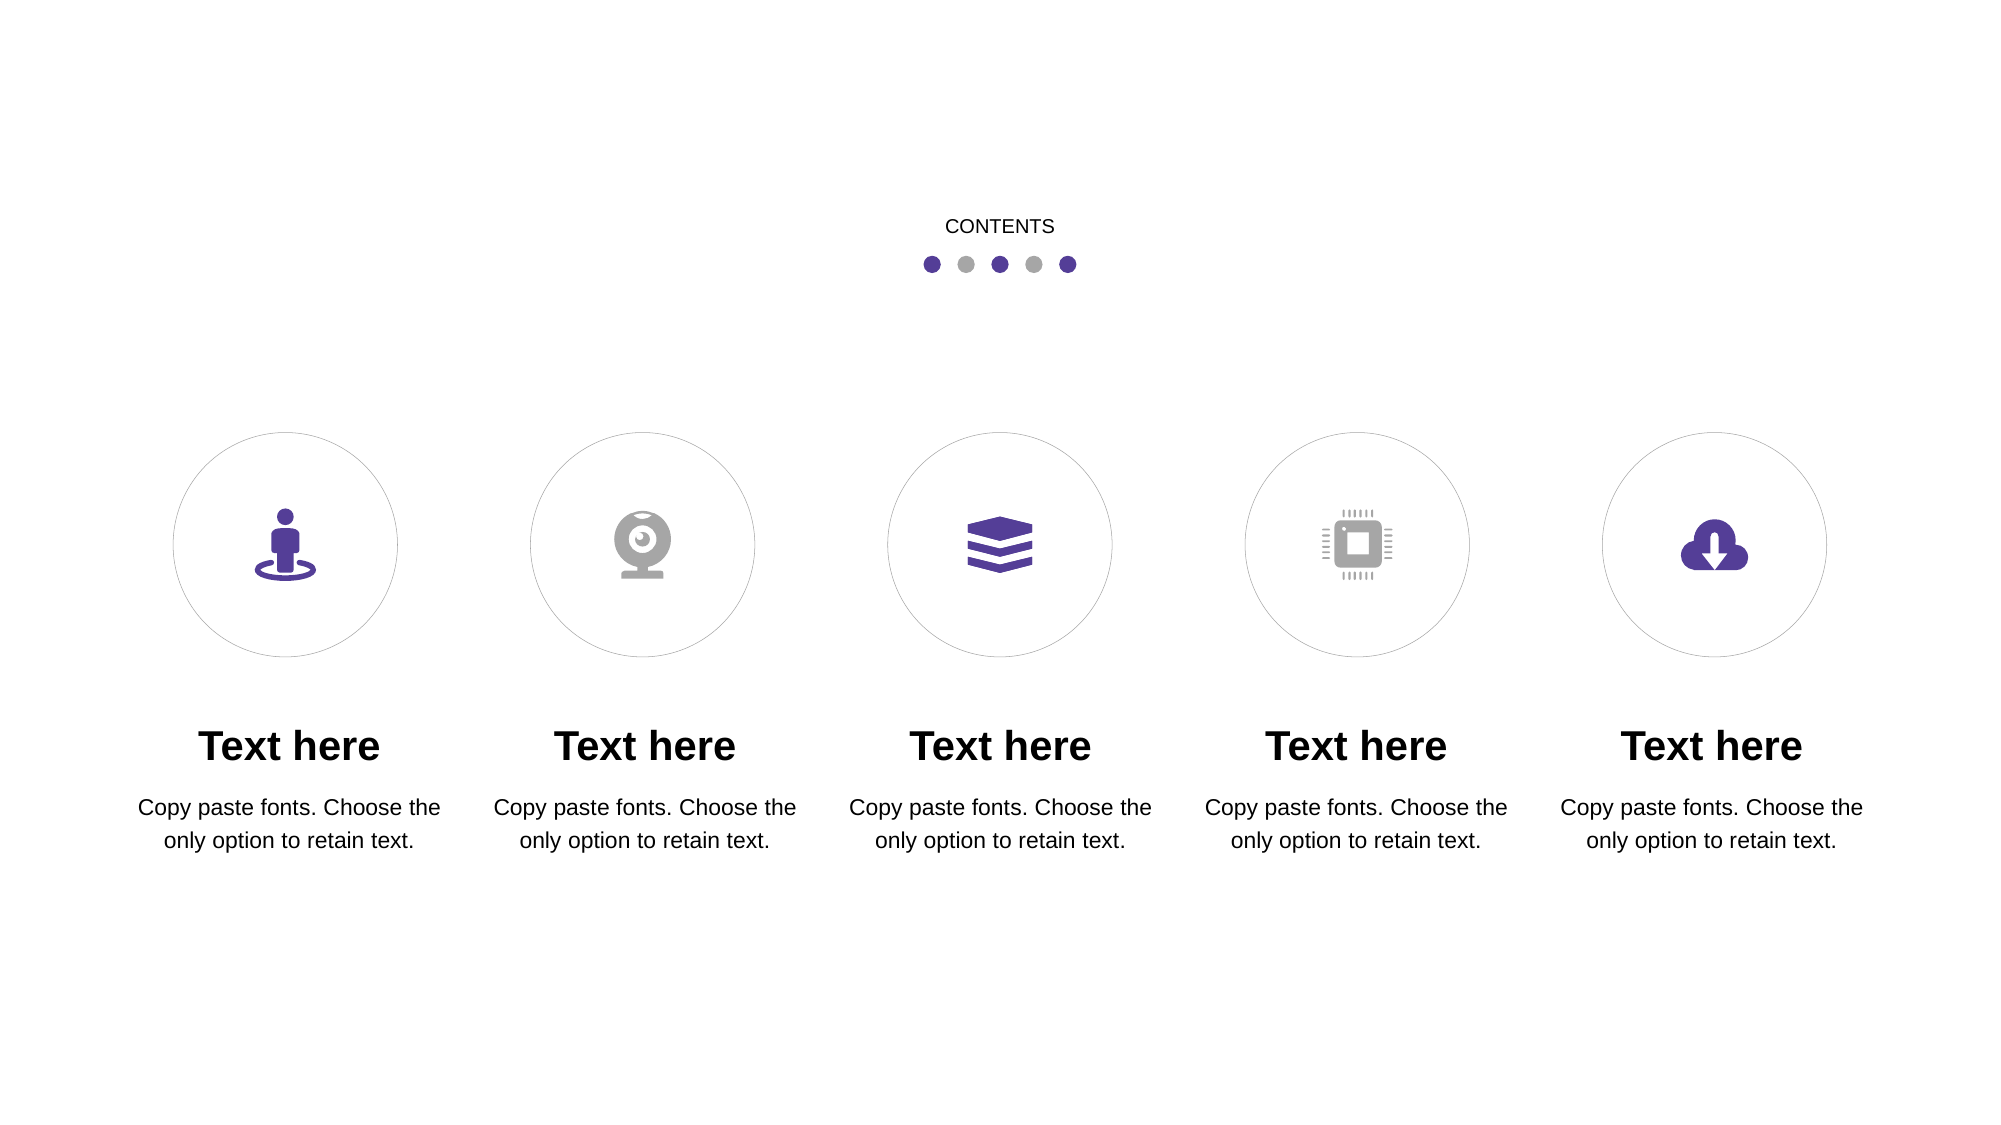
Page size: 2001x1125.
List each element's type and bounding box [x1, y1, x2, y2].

text_box [111, 205, 1890, 874]
